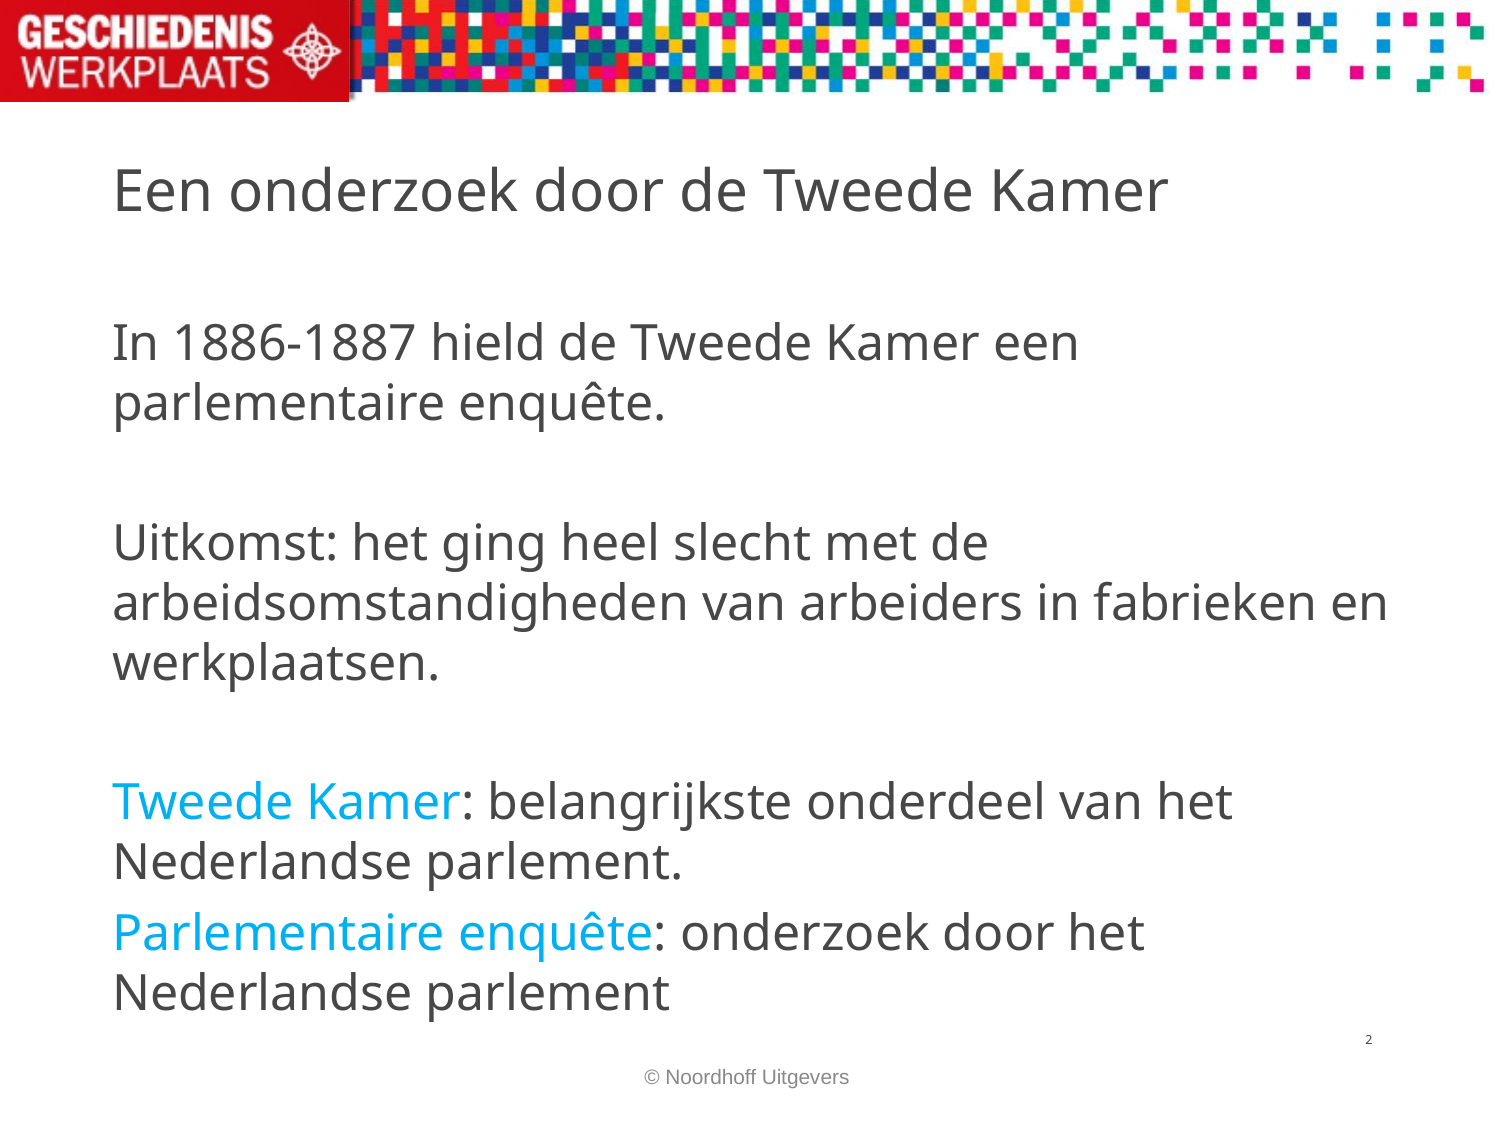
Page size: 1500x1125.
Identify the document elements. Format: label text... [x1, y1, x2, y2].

list In 1886-1887 hield de Tweede Kamer een parlementaire enquête. Uitkomst: het ging heel slecht met de arbeidsomstandigheden van arbeiders in fabrieken en werkplaatsen. Tweede Kamer: belangrijkste onderdeel van het Nederlandse parlement. Parlementaire enquête: onderzoek door het Nederlandse parlement [112, 302, 1409, 1024]
title Een onderzoek door de Tweede Kamer [112, 145, 1401, 256]
slide_number 2 [1325, 1025, 1388, 1063]
picture [0, 0, 1500, 1125]
text_box © Noordhoff Uitgevers [512, 1045, 988, 1106]
